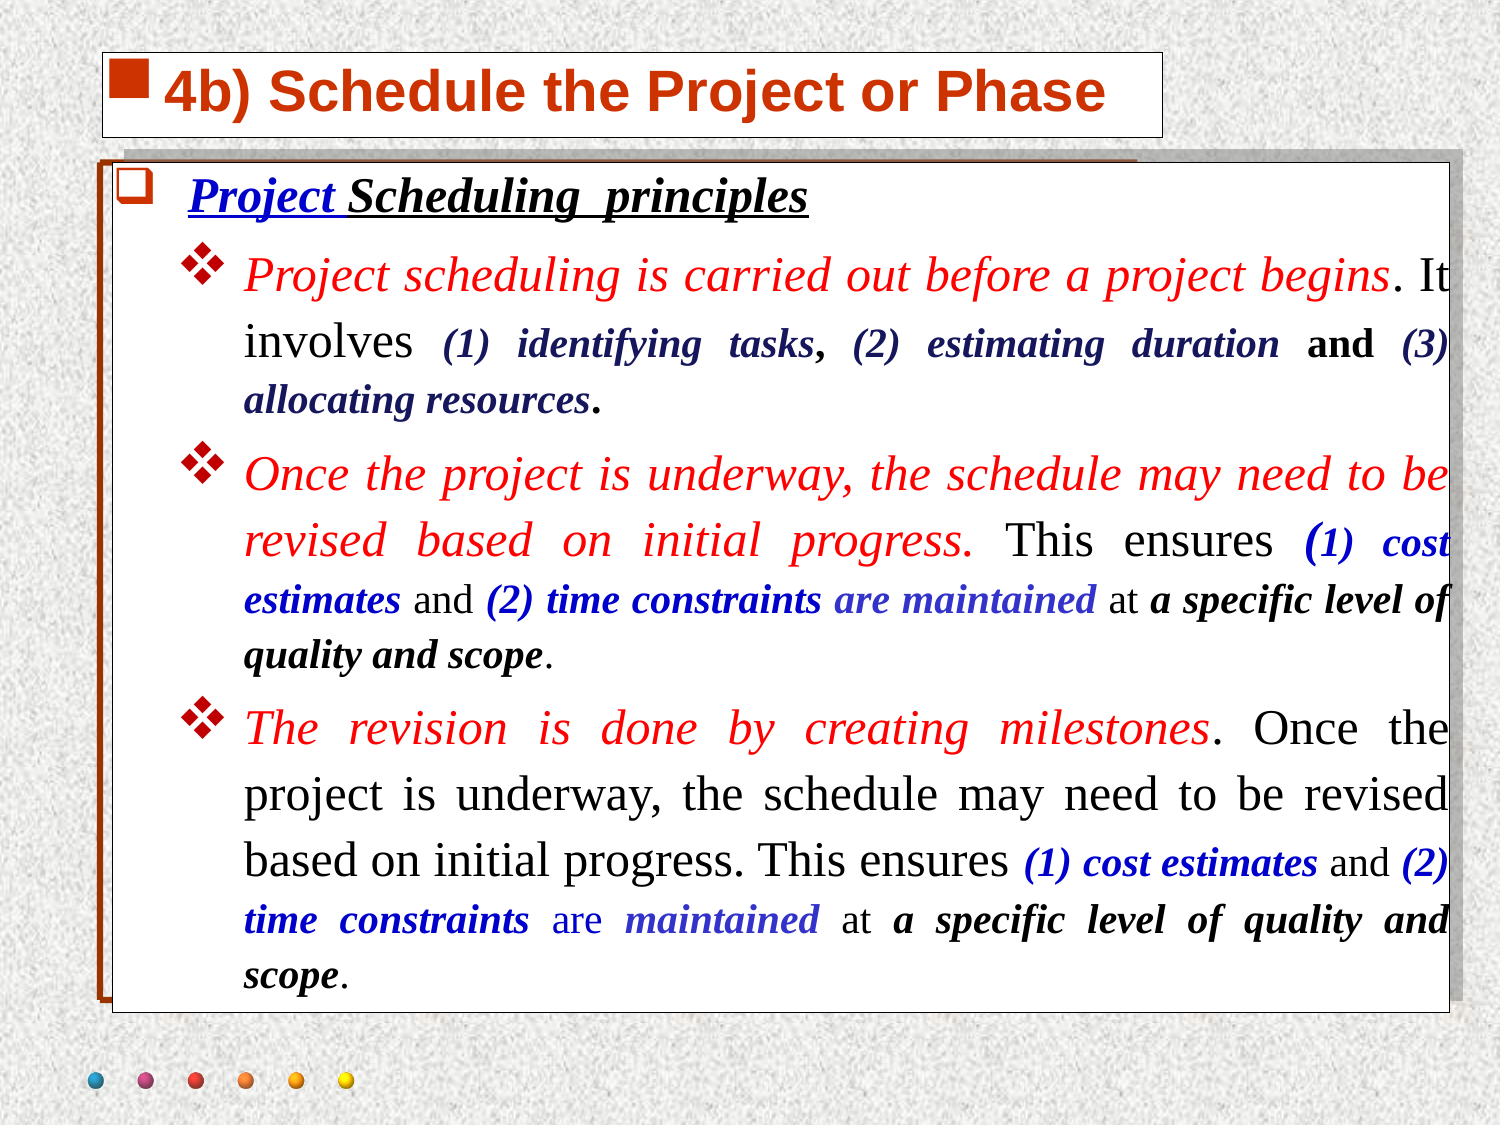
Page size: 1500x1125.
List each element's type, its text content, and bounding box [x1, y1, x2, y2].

title 4b) Schedule the Project or Phase [102, 52, 1163, 138]
list Project Scheduling principles Project scheduling is carried out before a project begins. It involves (1) identifying tasks, (2) estimating duration and (3) allocating resources. Once the project is underway, the schedule may need to be revised based on initial progress. This ensures (1) cost estimates and (2) time constraints are maintained at a specific level of quality and scope. The revision is done by creating milestones. Once the project is underway, the schedule may need to be revised based on initial progress. This ensures (1) cost estimates and (2) time constraints are maintained at a specific level of quality and scope. [112, 162, 1450, 1013]
picture [0, 0, 1500, 1125]
